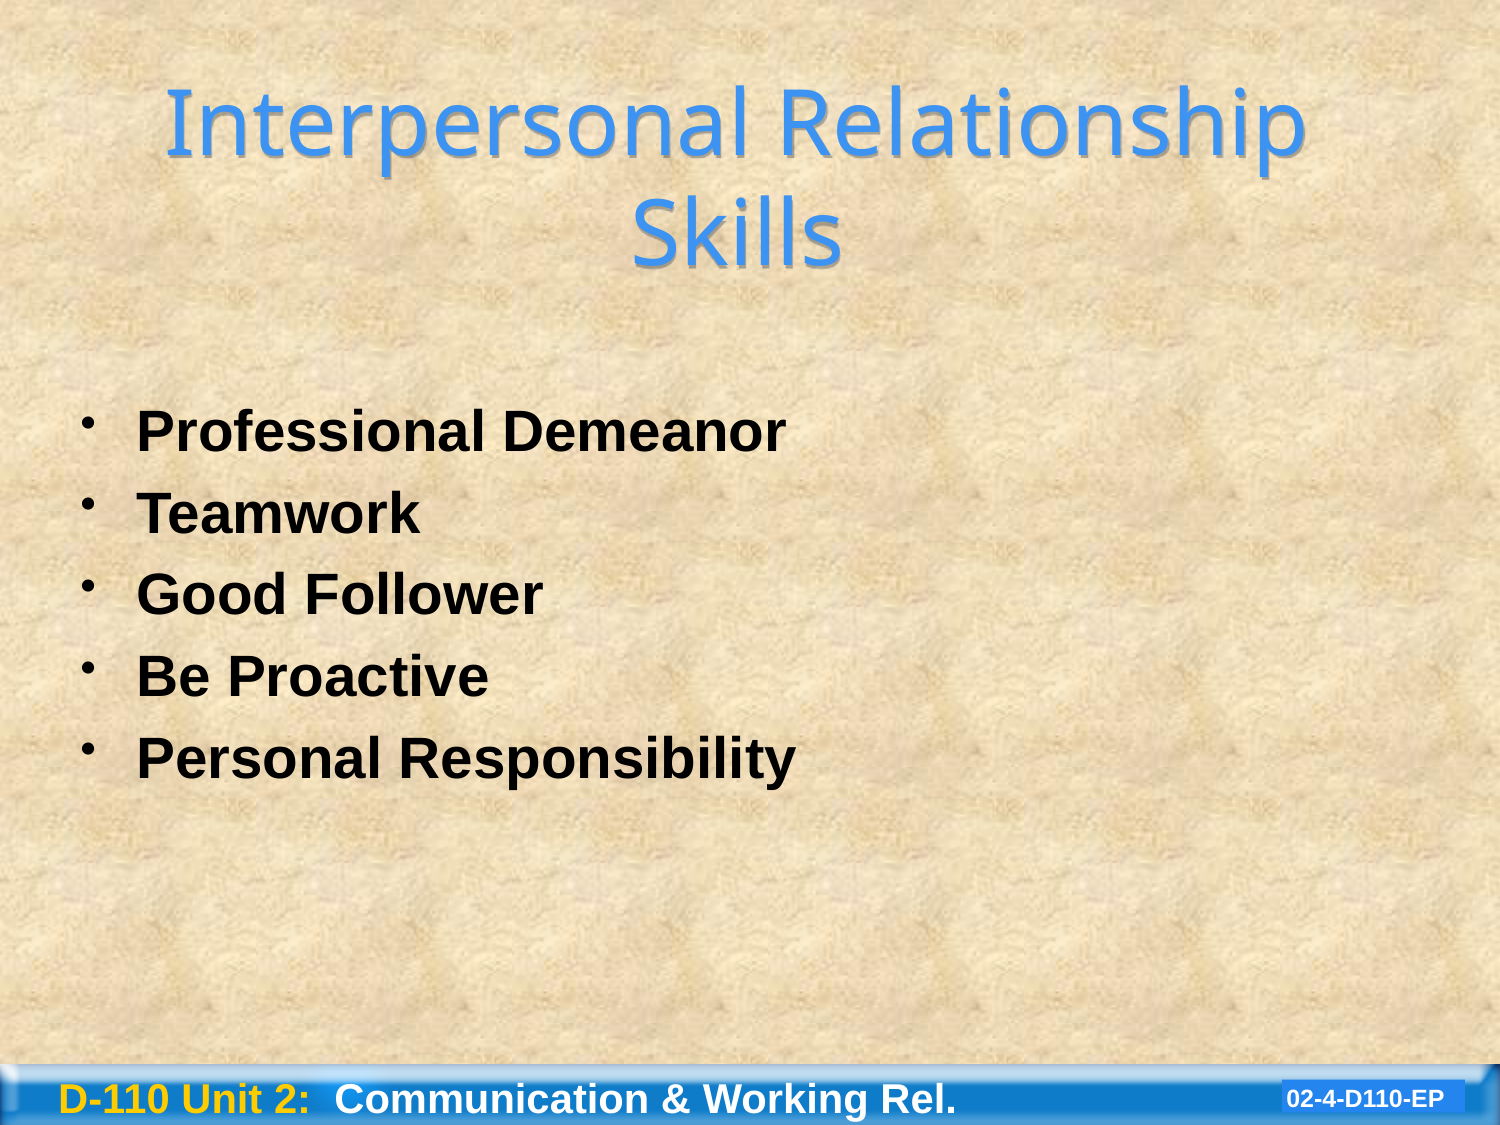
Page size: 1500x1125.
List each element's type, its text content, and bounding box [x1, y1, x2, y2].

text_box D-110 Unit 2: Communication & Working Rel. [43, 1064, 1039, 1125]
text_box 02-4-D110-EP [1271, 1074, 1465, 1120]
text_box Interpersonal Relationship Skills [62, 74, 1413, 273]
text_box Professional Demeanor Teamwork Good Follower Be Proactive Personal Responsibility [65, 385, 1441, 880]
picture [0, 0, 1500, 1125]
